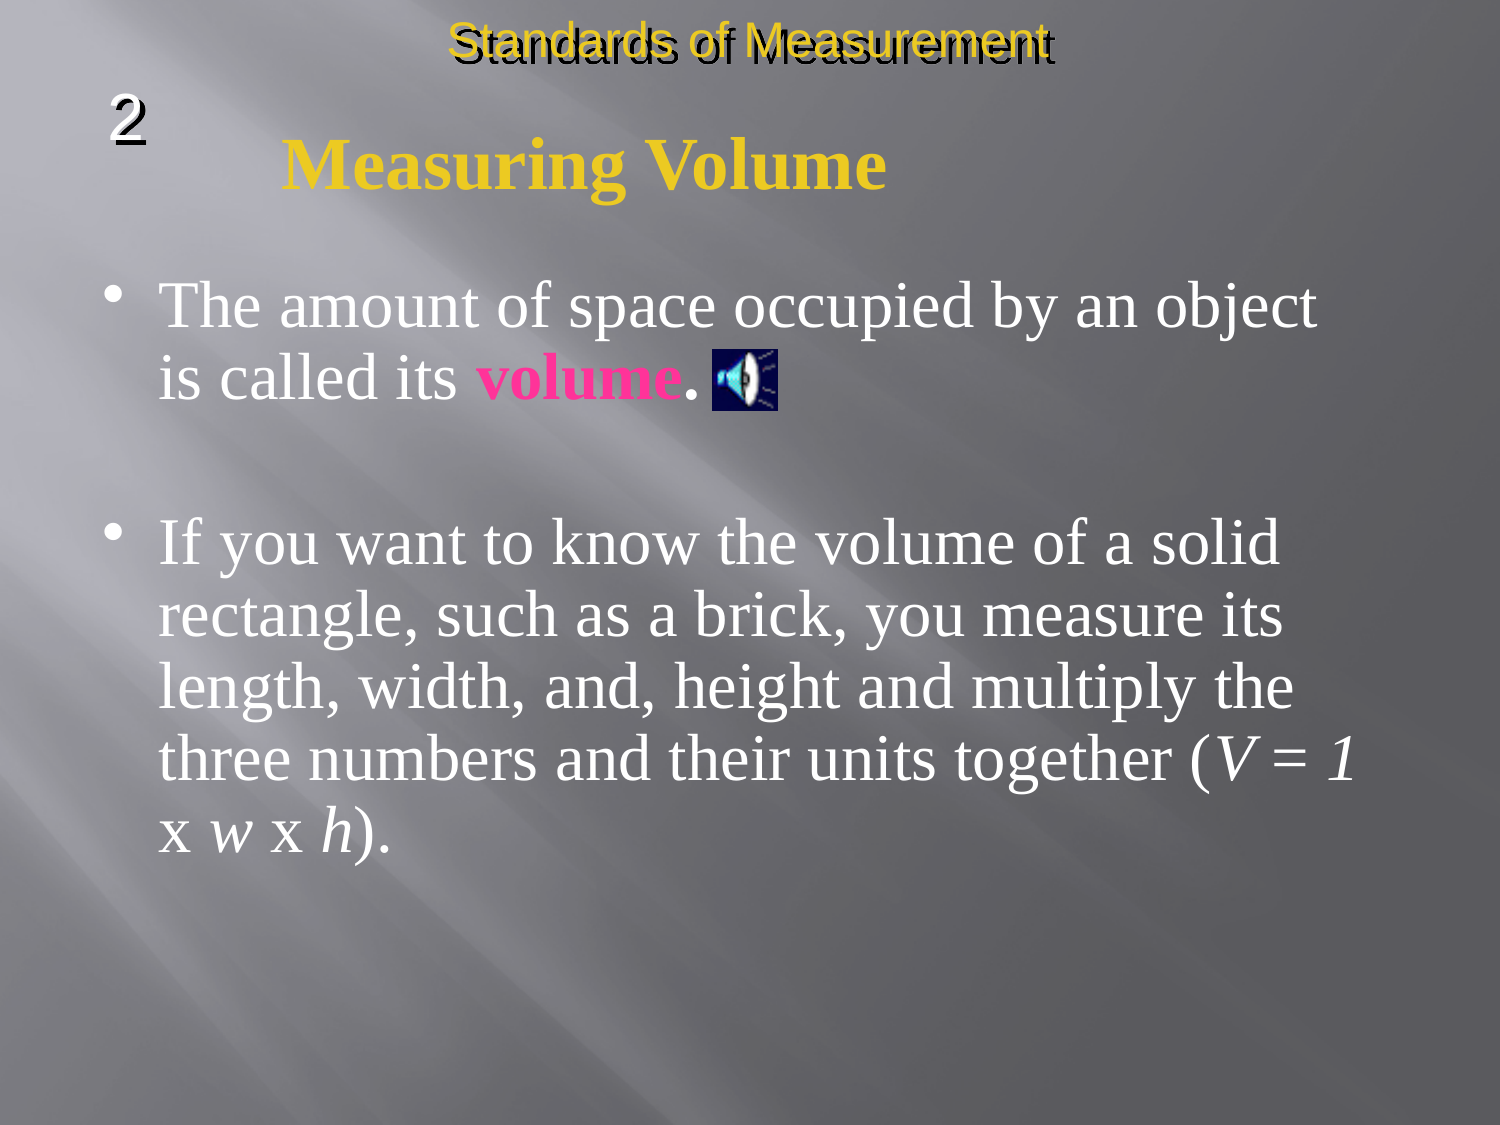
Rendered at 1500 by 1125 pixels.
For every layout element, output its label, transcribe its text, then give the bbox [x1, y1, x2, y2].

picture [712, 349, 778, 411]
text_box 2 [93, 66, 160, 162]
text_box Measuring Volume [266, 117, 922, 214]
text_box If you want to know the volume of a solid rectangle, such as a brick, you measure its length, width, and, height and multiply the three numbers and their units together (V = 1 x w x h). [87, 499, 1400, 875]
text_box Standards of Measurement [431, 0, 1065, 75]
text_box The amount of space occupied by an object is called its volume. [87, 262, 1350, 422]
